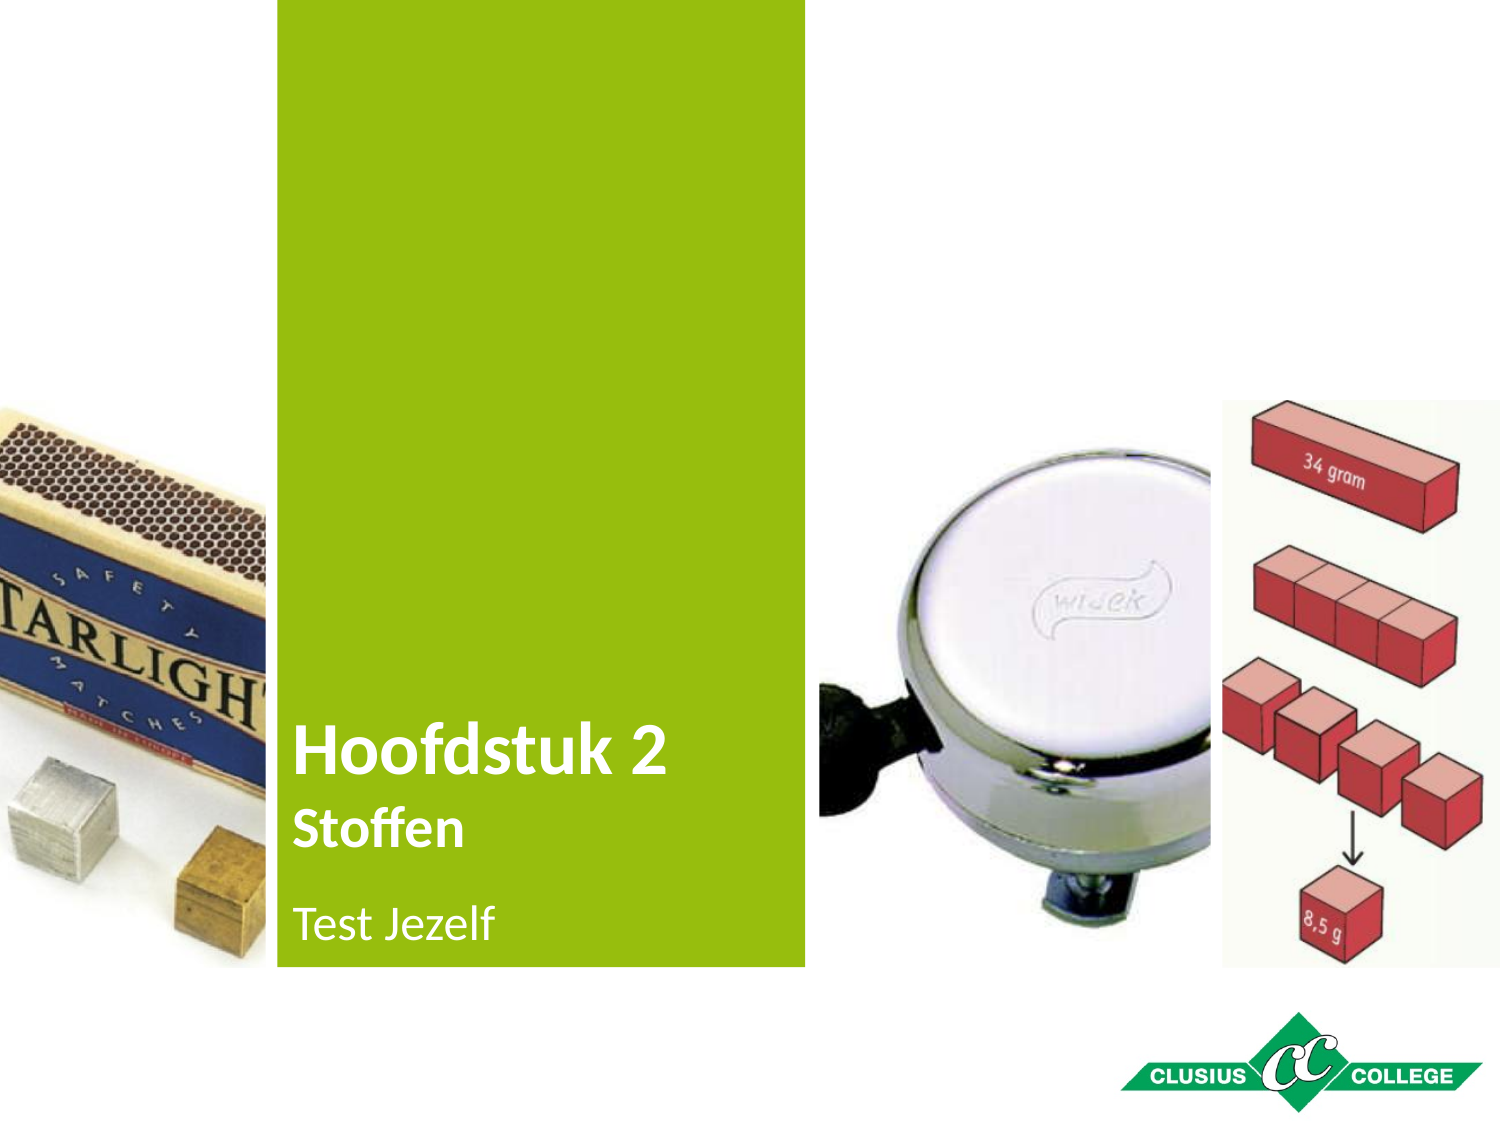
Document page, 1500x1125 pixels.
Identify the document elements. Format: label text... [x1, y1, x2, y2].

title Hoofdstuk 2 Stoffen [277, 683, 806, 875]
picture [0, 399, 266, 968]
picture [1103, 999, 1500, 1125]
picture [818, 399, 1211, 968]
text_box [275, 0, 807, 969]
subtitle Test Jezelf [277, 882, 806, 965]
picture [1222, 399, 1500, 968]
